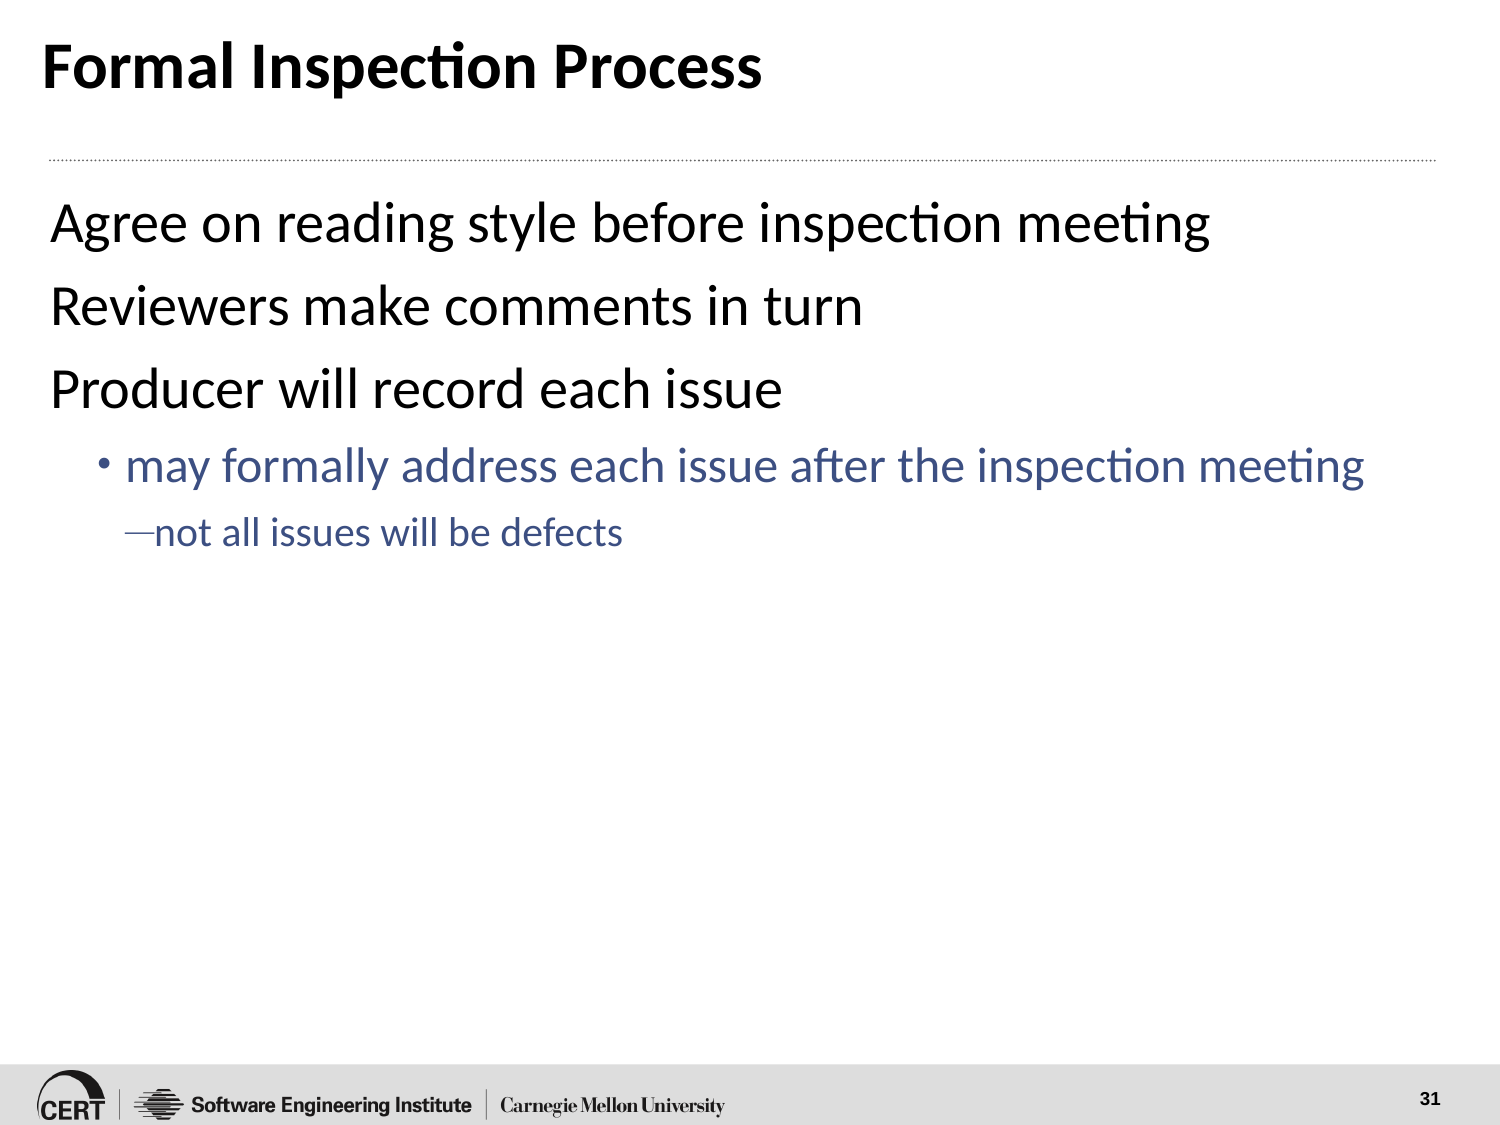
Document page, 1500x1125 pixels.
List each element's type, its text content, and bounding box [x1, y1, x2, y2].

picture [37, 1069, 725, 1122]
list Agree on reading style before inspection meeting Reviewers make comments in turn Producer will record each issue may formally address each issue after the inspection meeting not all issues will be defects [49, 187, 1438, 1001]
title Formal Inspection Process [42, 37, 1434, 155]
